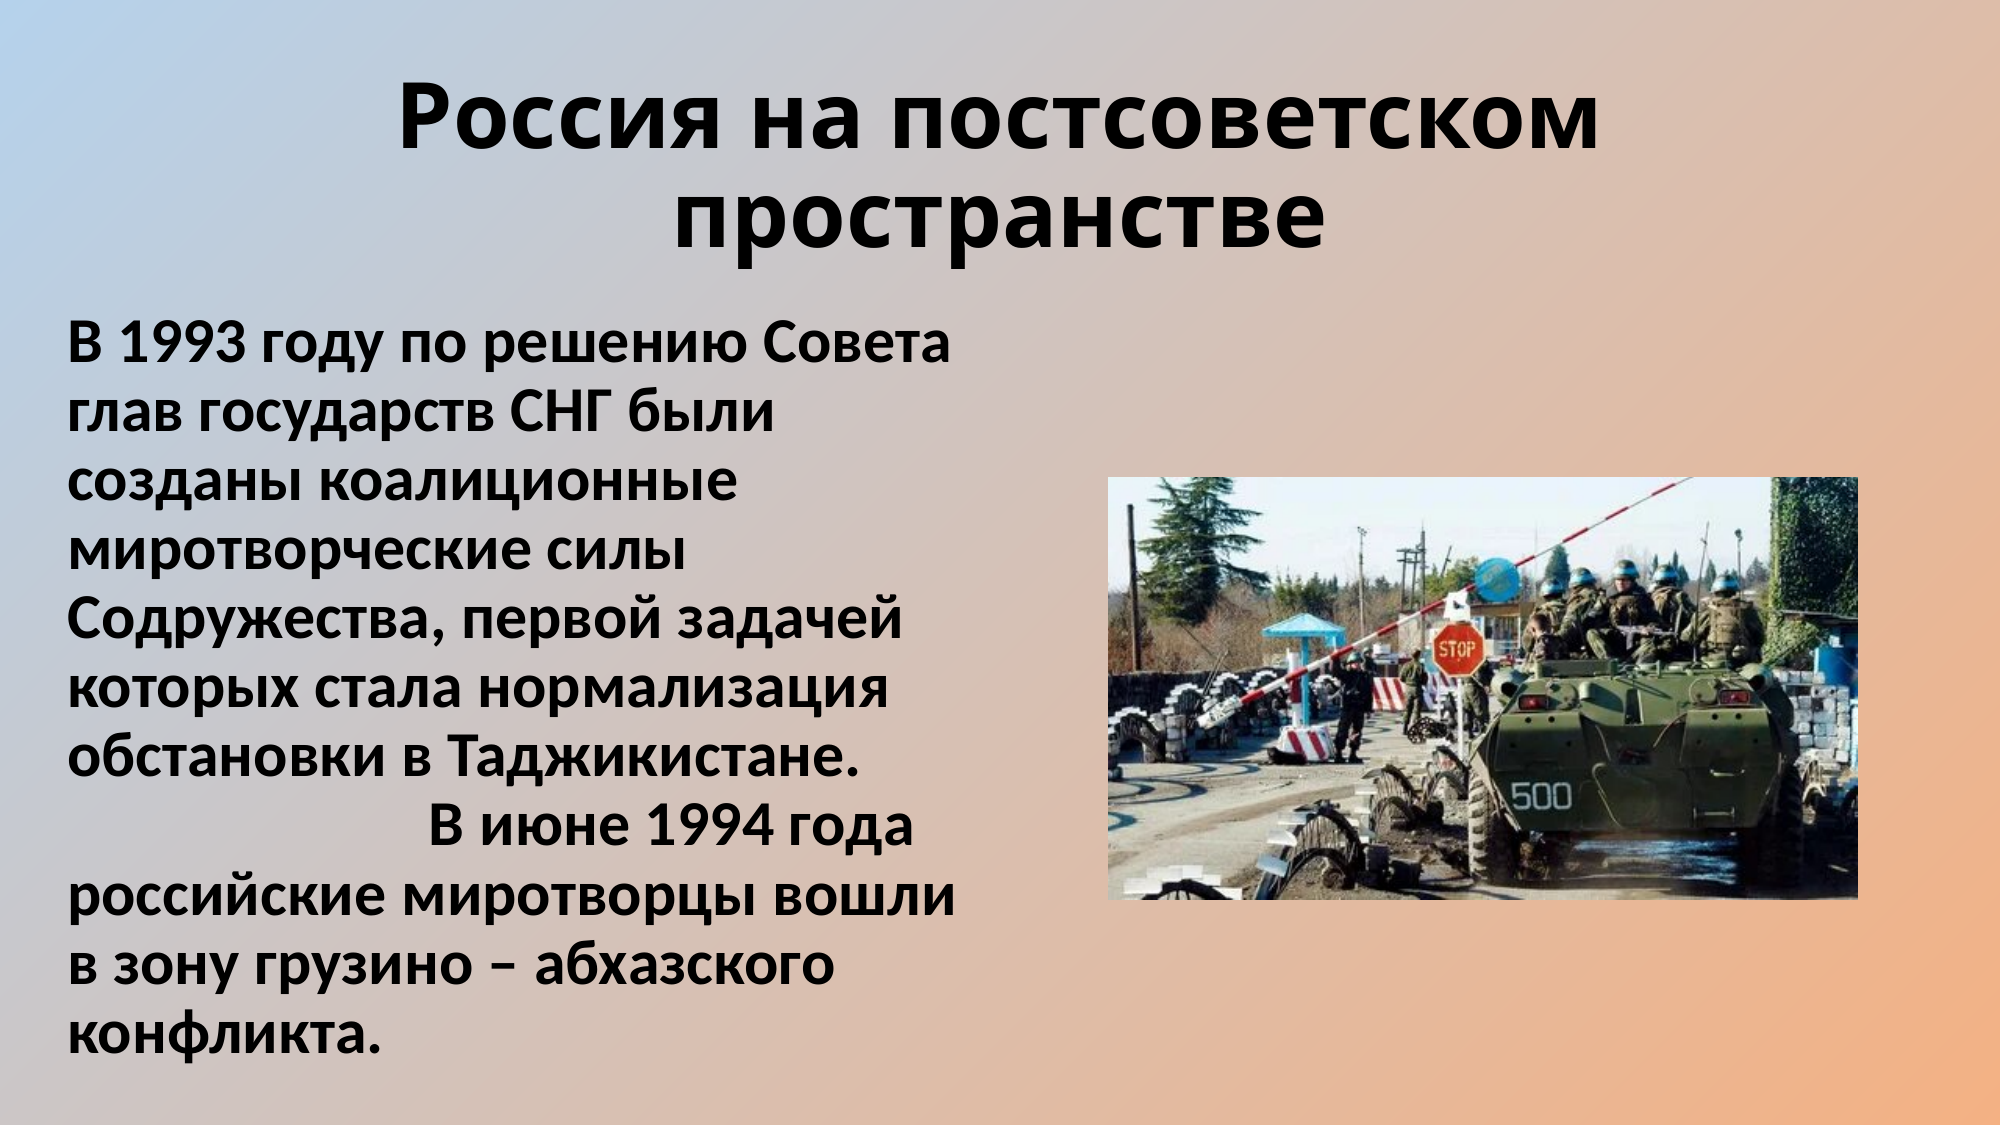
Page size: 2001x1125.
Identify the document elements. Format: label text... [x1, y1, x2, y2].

picture [1107, 477, 1858, 900]
title Россия на постсоветском пространстве [52, 59, 1949, 278]
list В 1993 году по решению Совета глав государств СНГ были созданы коалиционные миротворческие силы Содружества, первой задачей которых стала нормализация обстановки в Таджикистане. В июне 1994 года российские миротворцы вошли в зону грузино – абхазского конфликта. [52, 299, 980, 1078]
